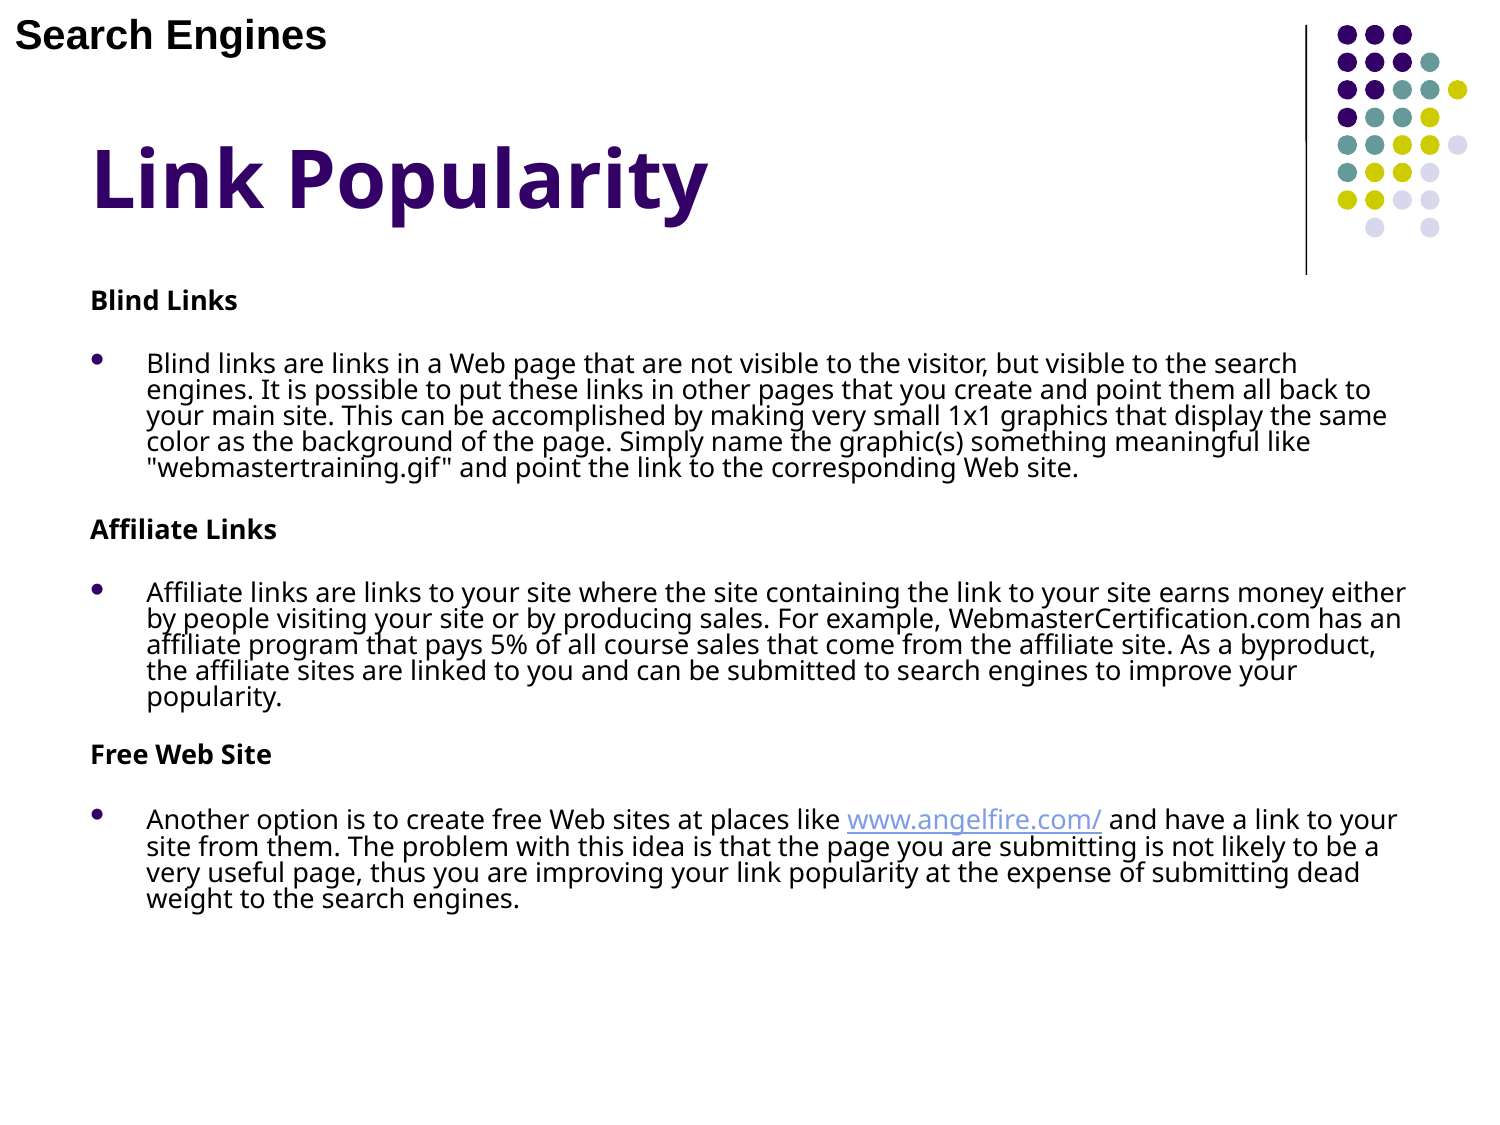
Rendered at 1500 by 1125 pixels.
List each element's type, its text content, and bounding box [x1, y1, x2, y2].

title Link Popularity [75, 20, 1313, 233]
text_box Search Engines [0, 0, 355, 65]
list Blind Links Blind links are links in a Web page that are not visible to the visitor, but visible to the search engines. It is possible to put these links in other pages that you create and point them all back to your main site. This can be accomplished by making very small 1x1 graphics that display the same color as the background of the page. Simply name the graphic(s) something meaningful like "webmastertraining.gif" and point the link to the corresponding Web site. Affiliate Links Affiliate links are links to your site where the site containing the link to your site earns money either by people visiting your site or by producing sales. For example, WebmasterCertification.com has an affiliate program that pays 5% of all course sales that come from the affiliate site. As a byproduct, the affiliate sites are linked to you and can be submitted to search engines to improve your popularity. Free Web Site Another option is to create free Web sites at places like www.angelfire.com/ and have a link to your site from them. The problem with this idea is that the page you are submitting is not likely to be a very useful page, thus you are improving your link popularity at the expense of submitting dead weight to the search engines. [75, 282, 1425, 1006]
